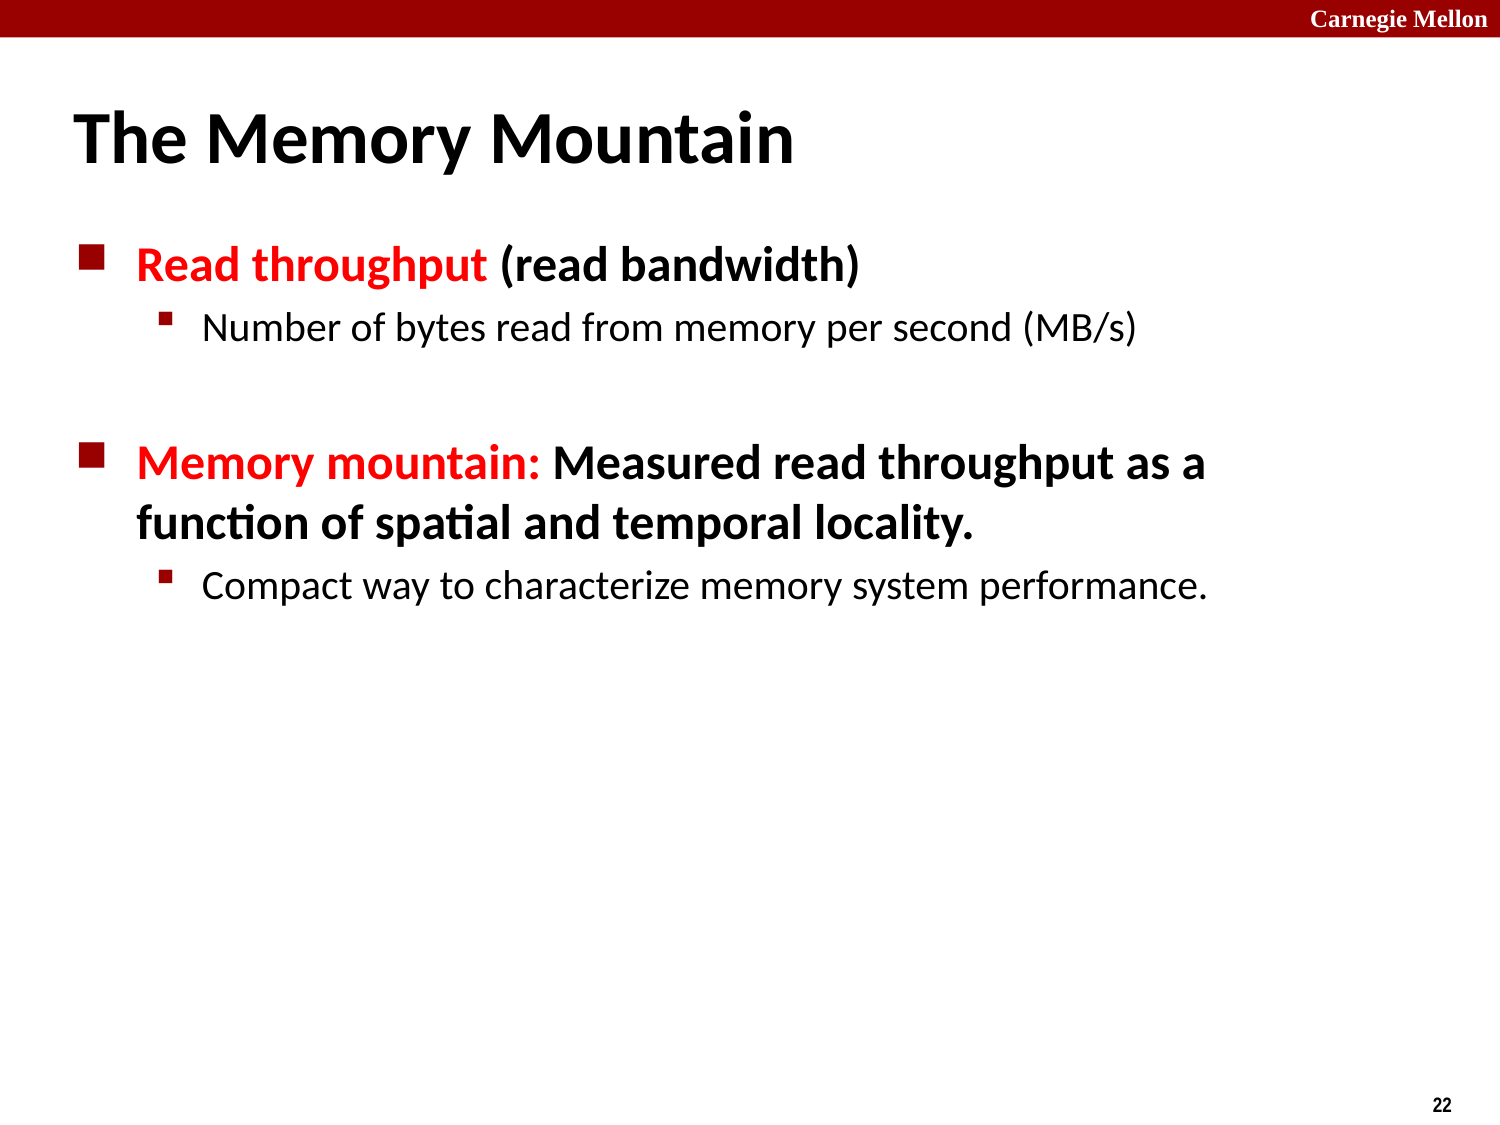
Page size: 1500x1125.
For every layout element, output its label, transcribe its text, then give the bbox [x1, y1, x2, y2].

title The Memory Mountain [58, 71, 1305, 197]
list Read throughput (read bandwidth) Number of bytes read from memory per second (MB/s) Memory mountain: Measured read throughput as a function of spatial and temporal locality. Compact way to characterize memory system performance. [64, 223, 1361, 1040]
